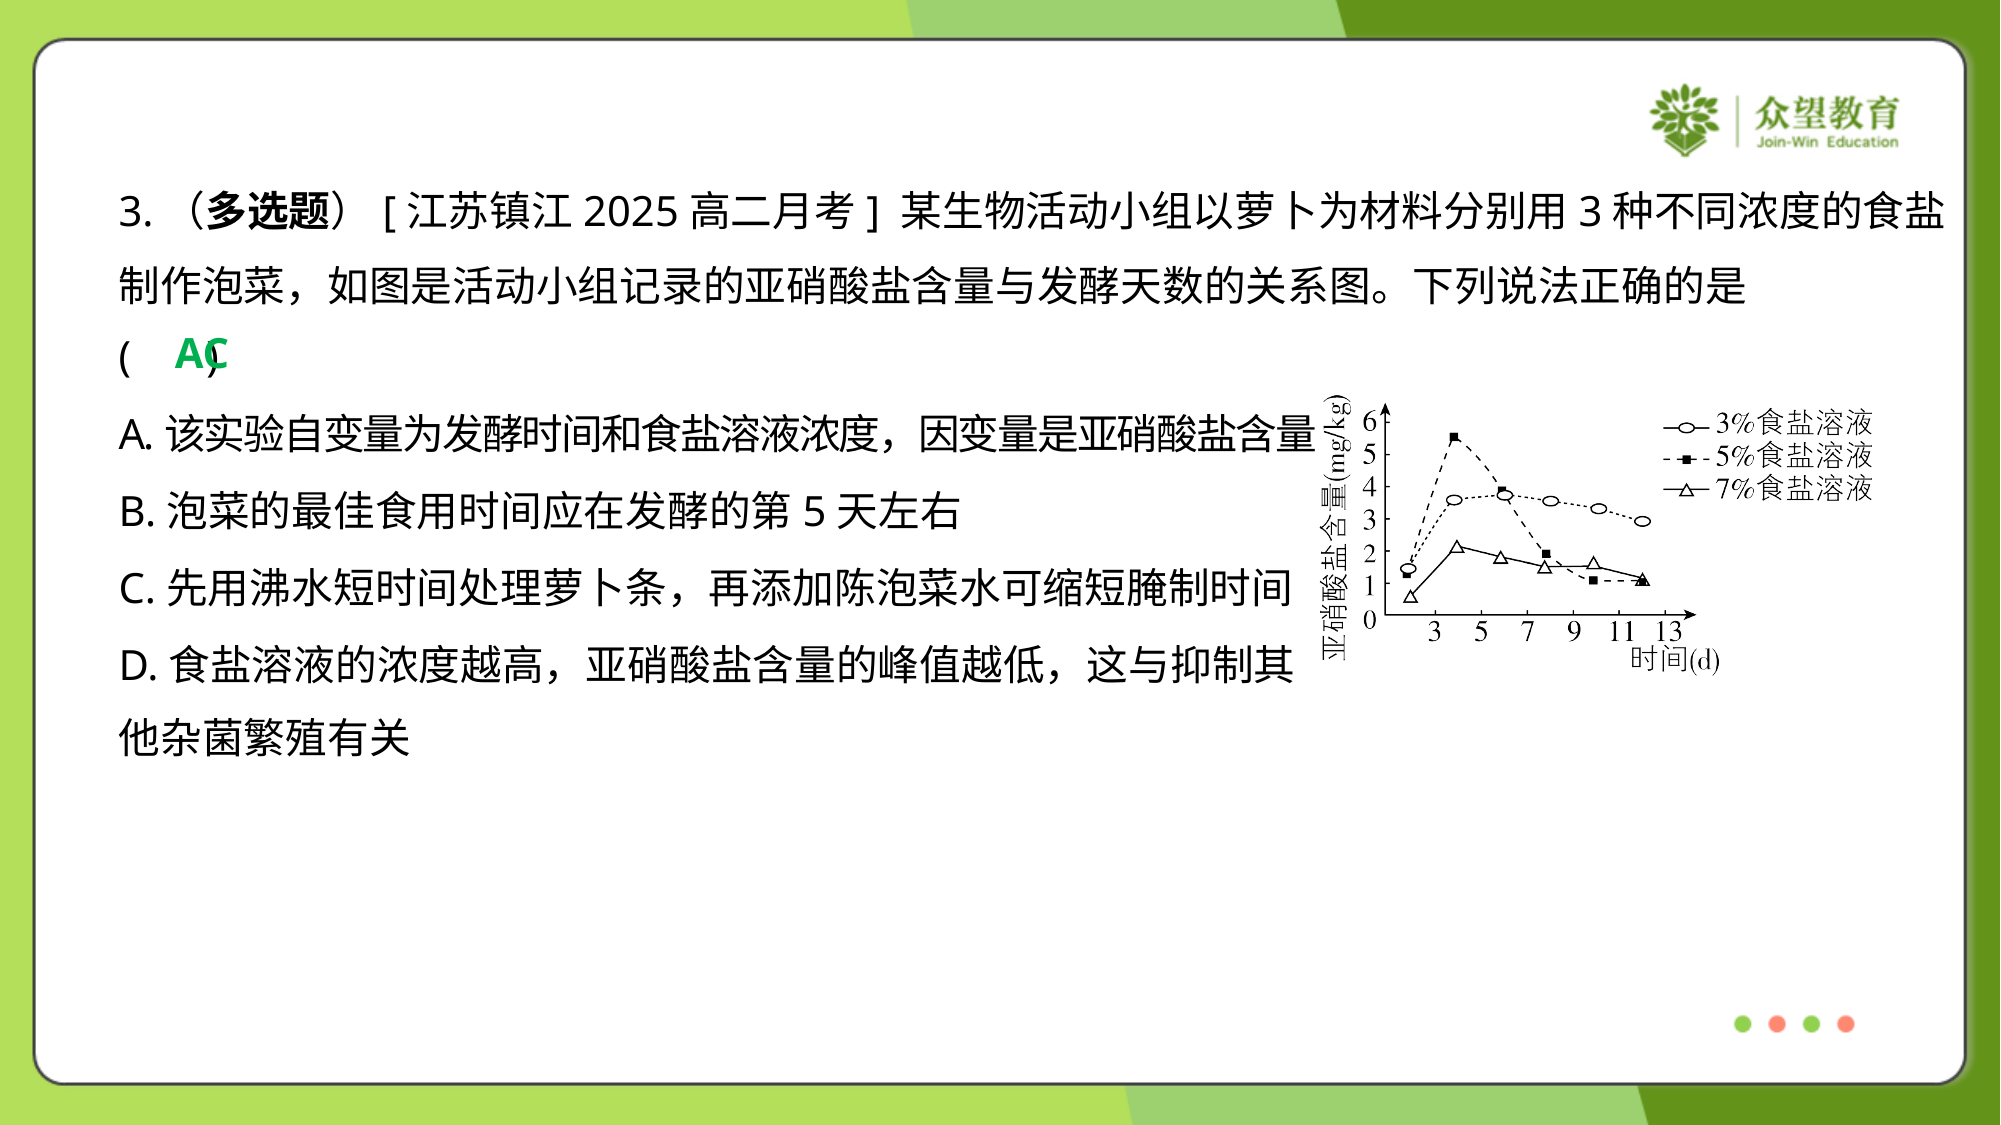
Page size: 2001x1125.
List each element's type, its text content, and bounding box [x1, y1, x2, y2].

text_box A.该实验自变量为发酵时间和食盐溶液浓度，因变量是亚硝酸盐含量 B.泡菜的最佳食用时间应在发酵的第5天左右 C.先用沸水短时间处理萝卜条，再添加陈泡菜水可缩短腌制时间 D.食盐溶液的浓度越高，亚硝酸盐含量的峰值越低，这与抑制其 他杂菌繁殖有关 [118, 382, 1308, 755]
text_box AC [157, 306, 247, 371]
picture [0, 0, 2000, 1125]
text_box 3.（多选题）[江苏镇江2025高二月考] 某生物活动小组以萝卜为材料分别用3种不同浓度的食盐 制作泡菜，如图是活动小组记录的亚硝酸盐含量与发酵天数的关系图。下列说法正确的是 ( ) [118, 159, 1883, 373]
